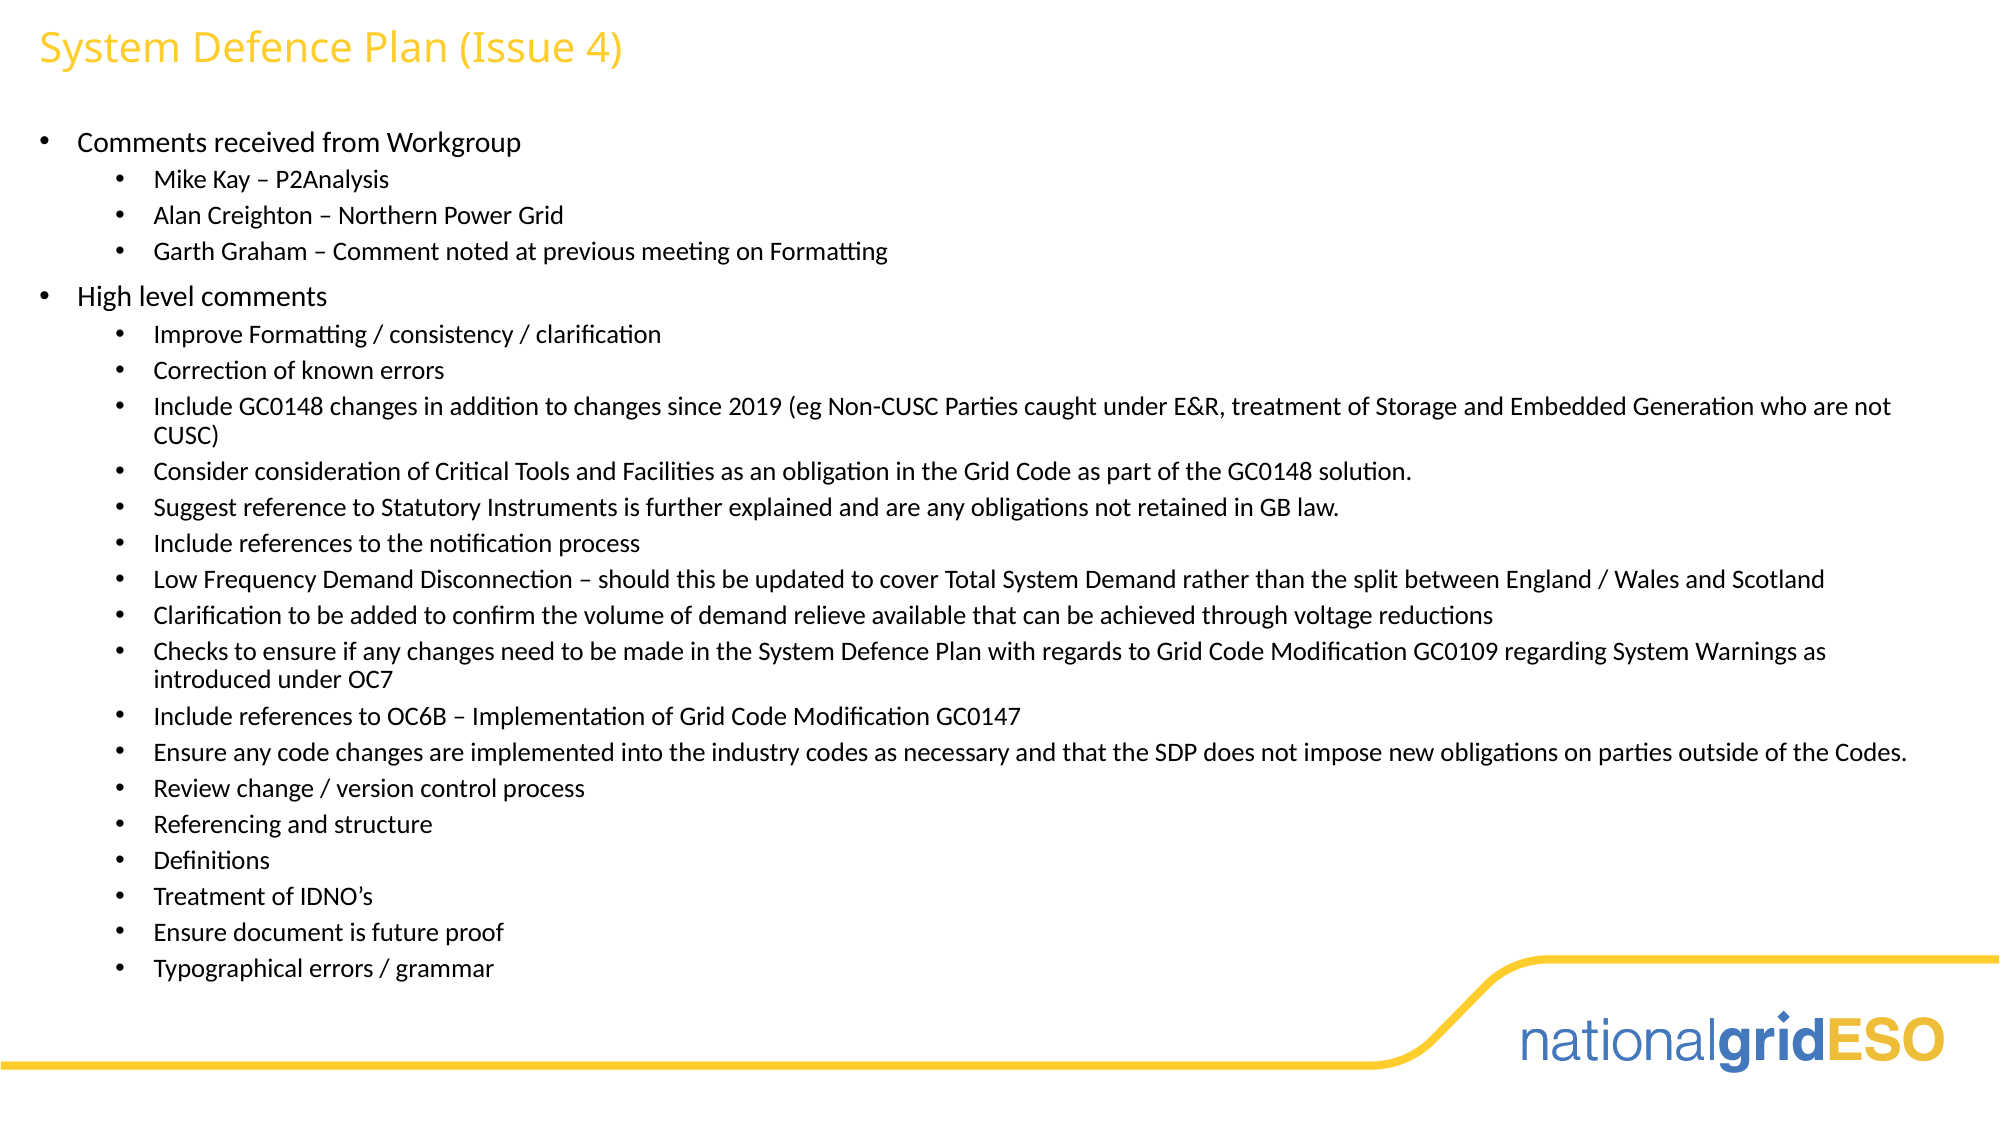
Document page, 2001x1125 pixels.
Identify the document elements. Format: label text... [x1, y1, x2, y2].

list Comments received from Workgroup Mike Kay – P2Analysis Alan Creighton – Northern Power Grid Garth Graham – Comment noted at previous meeting on Formatting High level comments Improve Formatting / consistency / clarification Correction of known errors Include GC0148 changes in addition to changes since 2019 (eg Non-CUSC Parties caught under E&R, treatment of Storage and Embedded Generation who are not CUSC) Consider consideration of Critical Tools and Facilities as an obligation in the Grid Code as part of the GC0148 solution. Suggest reference to Statutory Instruments is further explained and are any obligations not retained in GB law. Include references to the notification process Low Frequency Demand Disconnection – should this be updated to cover Total System Demand rather than the split between England / Wales and Scotland Clarification to be added to confirm the volume of demand relieve available that can be achieved through voltage reductions Checks to ensure if any changes need to be made in the System Defence Plan with regards to Grid Code Modification GC0109 regarding System Warnings as introduced under OC7 Include references to OC6B – Implementation of Grid Code Modification GC0147 Ensure any code changes are implemented into the industry codes as necessary and that the SDP does not impose new obligations on parties outside of the Codes. Review change / version control process Referencing and structure Definitions Treatment of IDNO’s Ensure document is future proof Typographical errors / grammar [24, 119, 1959, 949]
title System Defence Plan (Issue 4) [24, 18, 1750, 119]
picture [0, 949, 2000, 1121]
